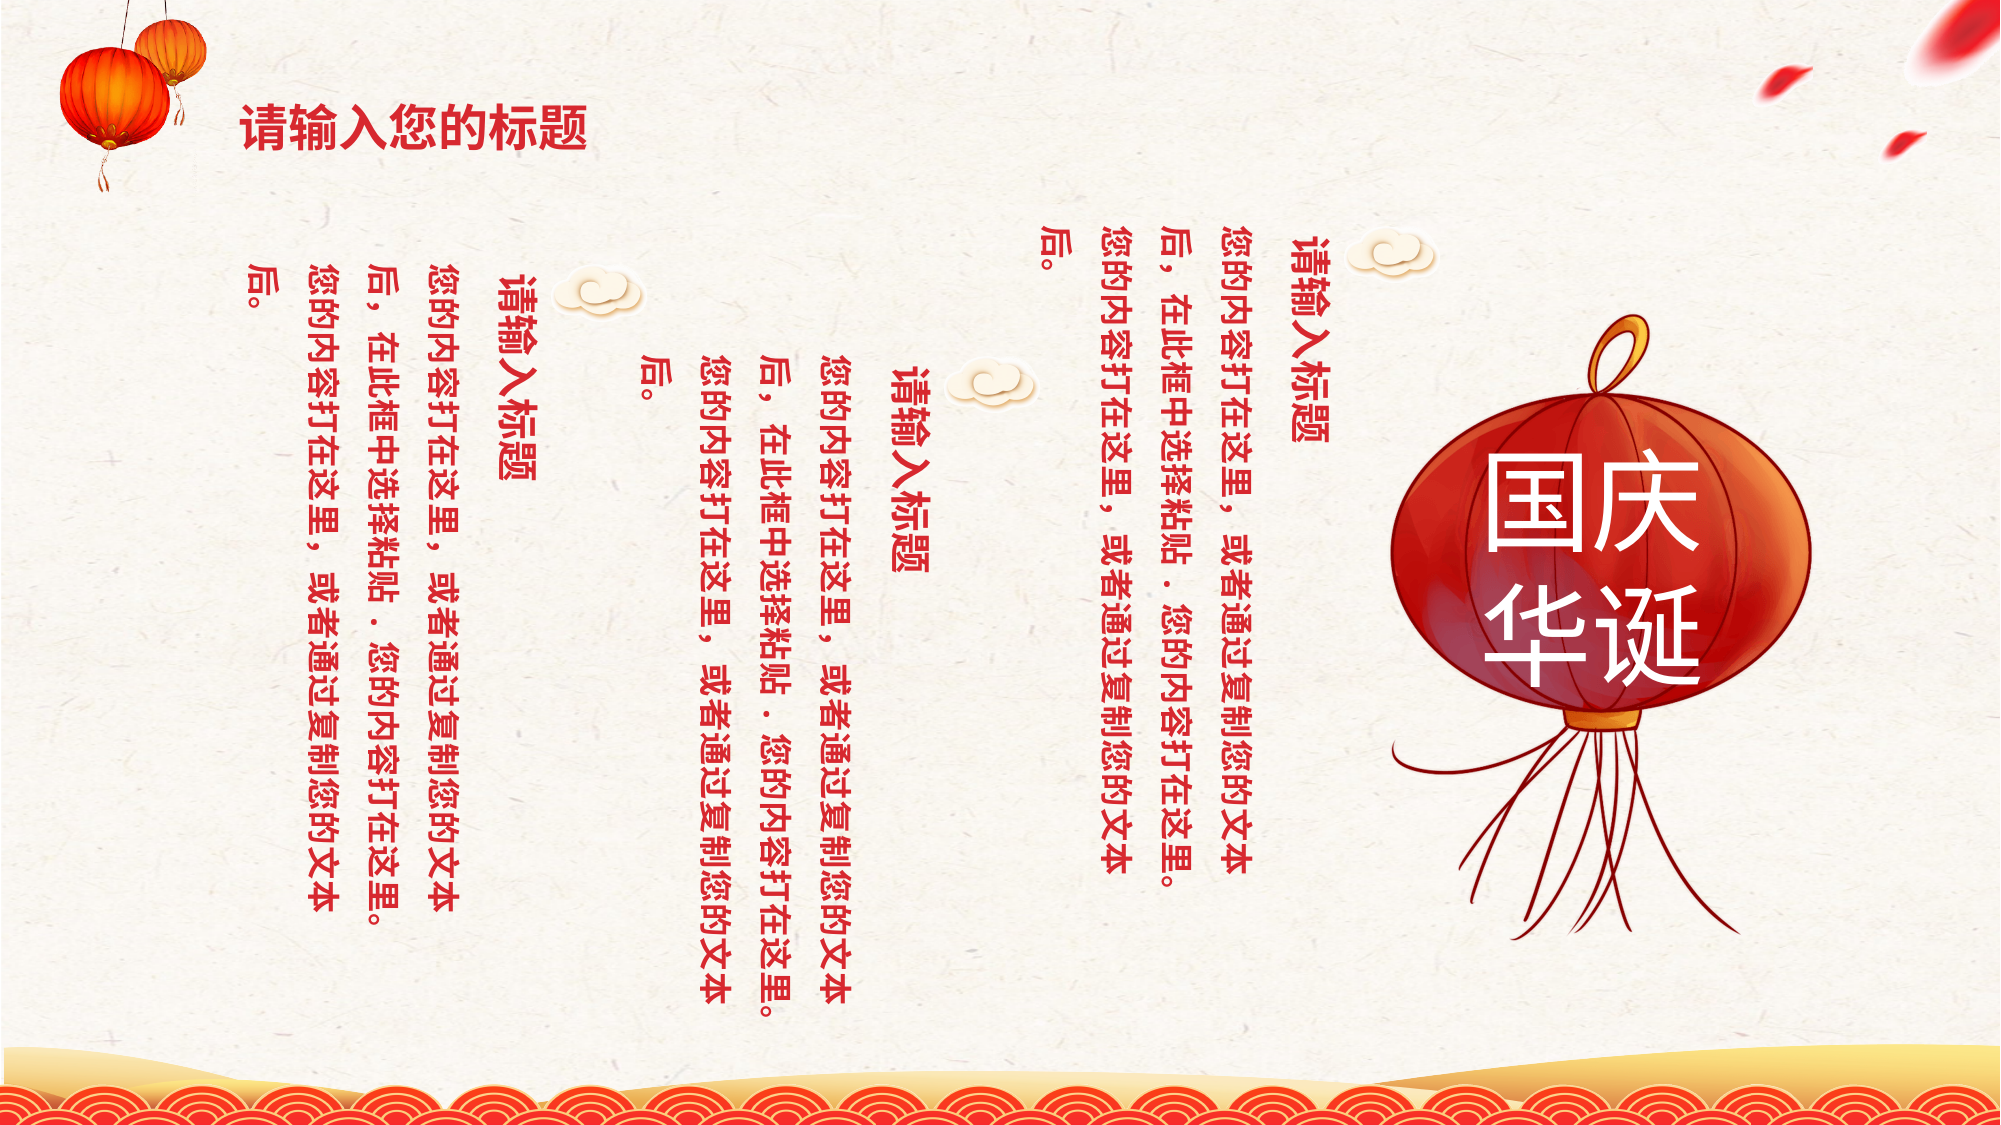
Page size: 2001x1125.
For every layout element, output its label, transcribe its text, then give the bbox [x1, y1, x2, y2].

text_box 请输入您的标题 [241, 88, 624, 164]
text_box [242, 258, 647, 914]
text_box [0, 1044, 2000, 1125]
picture [3, 0, 2000, 1044]
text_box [634, 350, 1040, 1006]
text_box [1035, 220, 1440, 876]
